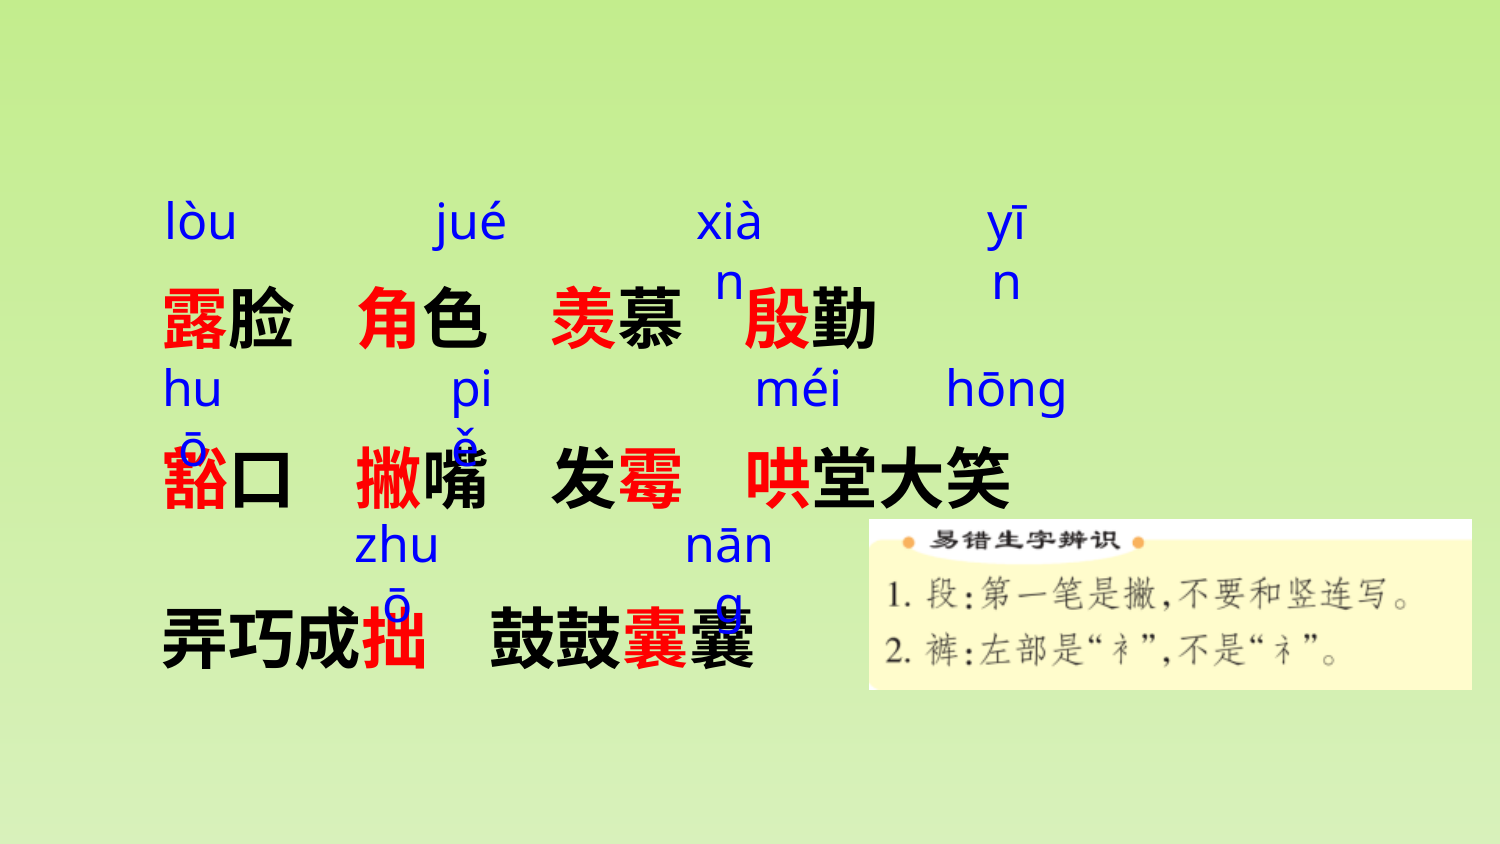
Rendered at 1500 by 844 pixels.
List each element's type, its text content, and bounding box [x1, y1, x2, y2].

text_box piě [424, 349, 519, 485]
text_box nāng [659, 505, 800, 640]
text_box lòu [137, 181, 266, 257]
text_box 露脸 角色 羡慕 殷勤 豁口 撇嘴 发霉 哄堂大笑 弄巧成拙 鼓鼓囊囊 [146, 189, 1411, 685]
text_box yīn [959, 181, 1055, 317]
text_box zhuō [328, 505, 467, 640]
text_box hōng [923, 349, 1091, 425]
picture [868, 519, 1472, 690]
text_box xiàn [671, 181, 788, 317]
text_box huō [137, 349, 249, 485]
text_box jué [396, 181, 548, 257]
text_box méi [736, 349, 861, 425]
